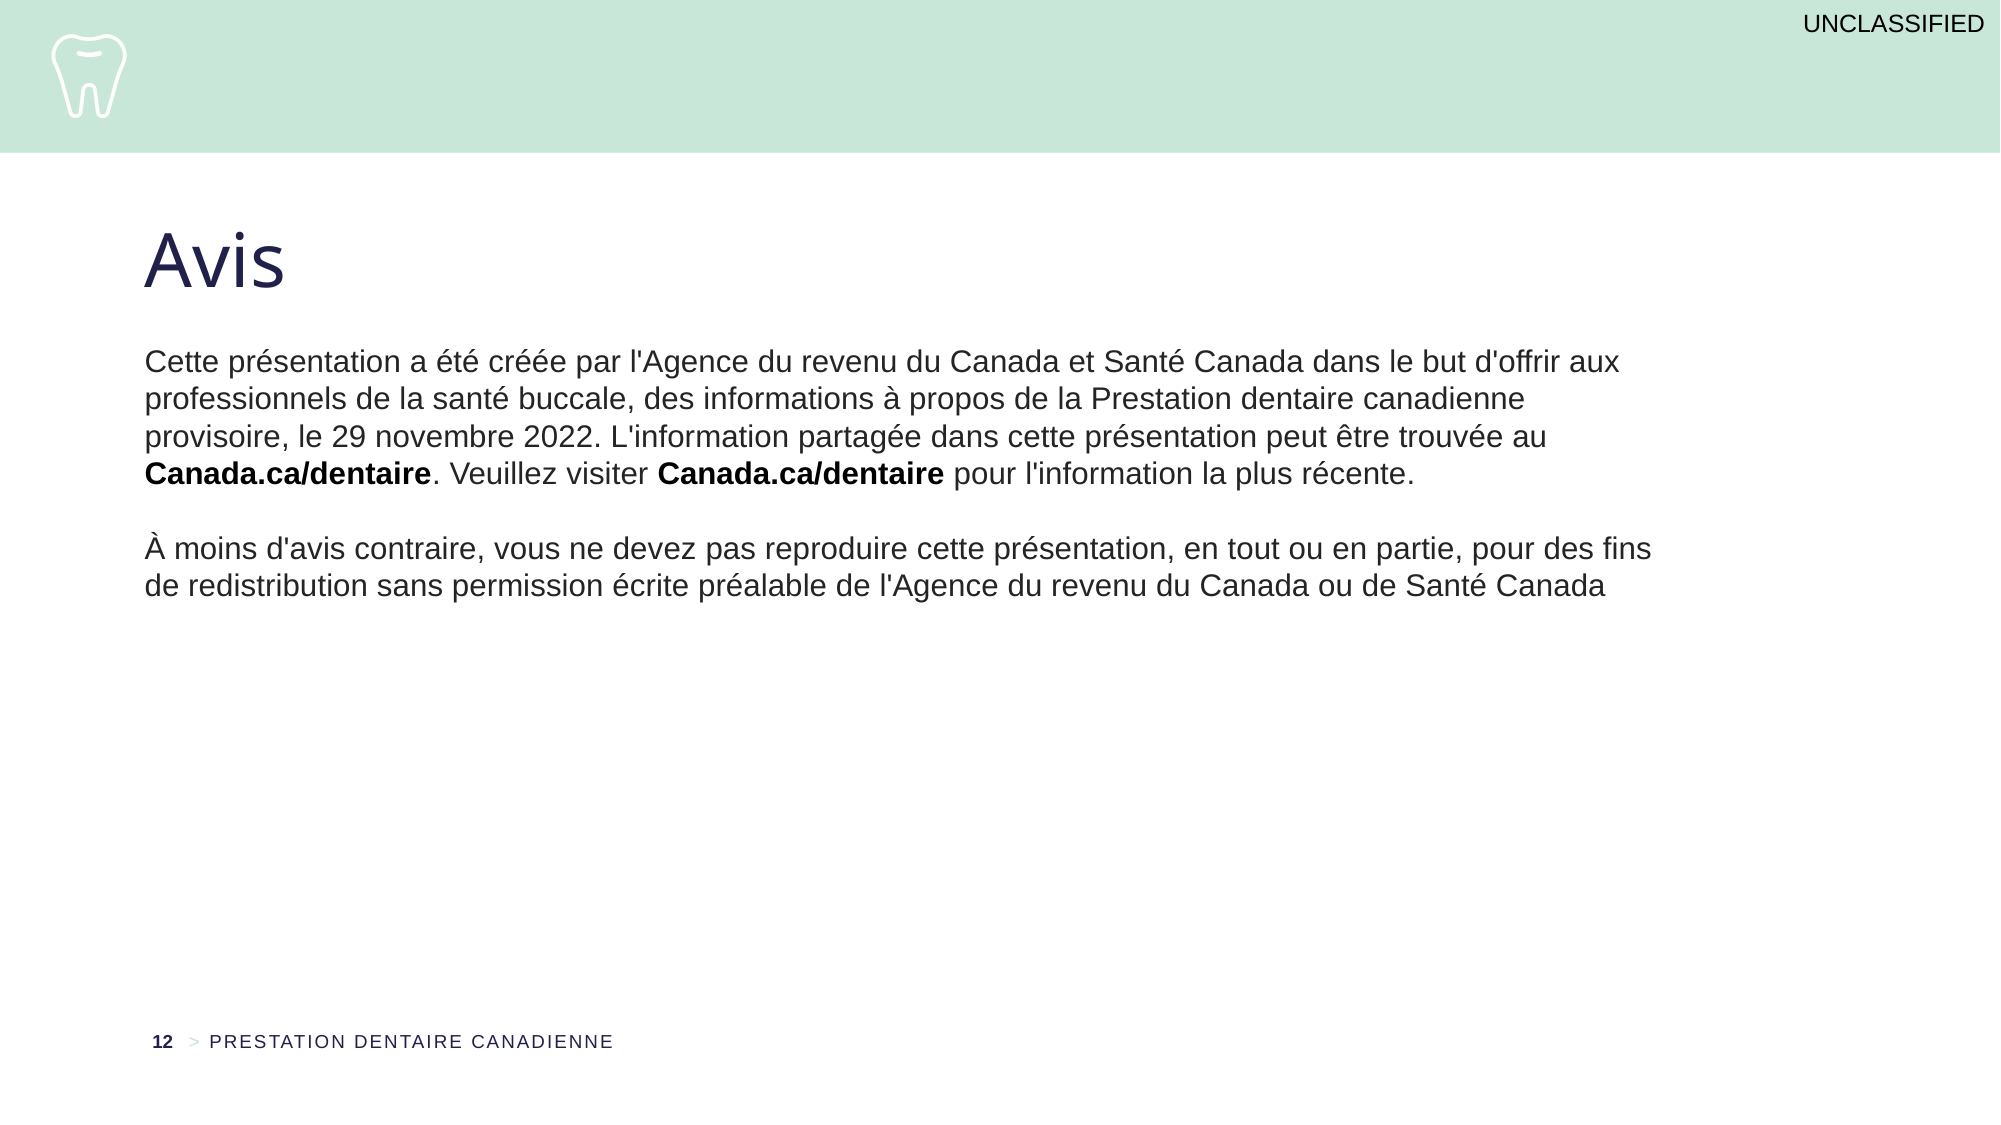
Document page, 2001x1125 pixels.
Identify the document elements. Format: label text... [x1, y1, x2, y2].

text_box Avis [129, 204, 1930, 310]
text_box Cette présentation a été créée par l'Agence du revenu du Canada et Santé Canada dans le but d'offrir aux professionnels de la santé buccale, des informations à propos de la Prestation dentaire canadienne provisoire, le 29 novembre 2022. L'information partagée dans cette présentation peut être trouvée au Canada.ca/dentaire. Veuillez visiter Canada.ca/dentaire pour l'information la plus récente. À moins d'avis contraire, vous ne devez pas reproduire cette présentation, en tout ou en partie, pour des fins de redistribution sans permission écrite préalable de l'Agence du revenu du Canada ou de Santé Canada [129, 333, 1686, 611]
picture [0, 0, 2000, 225]
